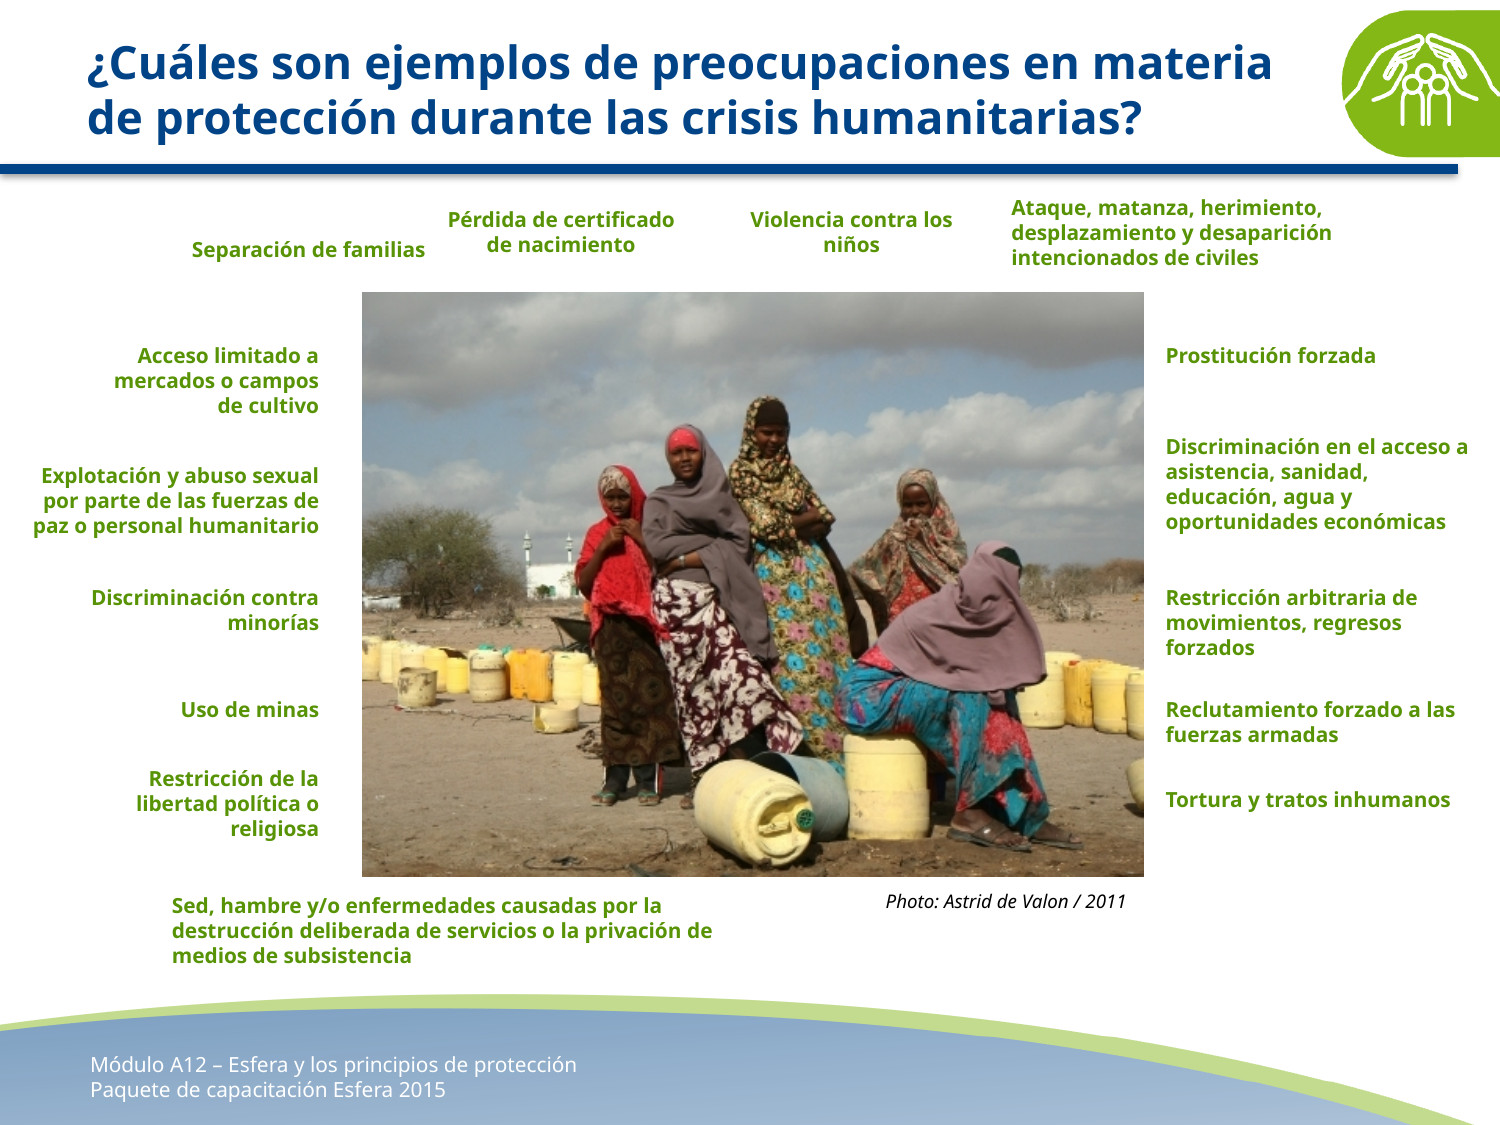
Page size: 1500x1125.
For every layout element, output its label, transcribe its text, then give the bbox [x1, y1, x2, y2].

text_box Reclutamiento forzado a las fuerzas armadas [1150, 689, 1491, 776]
text_box Pérdida de certificado de nacimiento [419, 199, 703, 287]
picture [1335, 9, 1500, 158]
text_box Prostitución forzada [1150, 335, 1491, 403]
text_box Restricción de la libertad política o religiosa [51, 758, 334, 895]
text_box Discriminación en el acceso a asistencia, sanidad, educación, agua y oportunidades económicas [1150, 425, 1500, 563]
title ¿Cuáles son ejemplos de preocupaciones en materia de protección durante las crisis humanitarias? [75, 0, 1335, 178]
text_box Separación de familias [157, 229, 441, 291]
text_box Restricción arbitraria de movimientos, regresos forzados [1150, 577, 1475, 689]
text_box Explotación y abuso sexual por parte de las fuerzas de paz o personal humanitario [0, 455, 334, 588]
picture [361, 292, 1144, 878]
picture [0, 992, 1500, 1125]
text_box Uso de minas [76, 689, 334, 755]
text_box Acceso limitado a mercados o campos de cultivo [91, 335, 334, 423]
text_box Photo: Astrid de Valon / 2011 [838, 886, 1142, 920]
footer Módulo A12 – Esfera y los principios de protección Paquete de capacitación Esfera 2015 [75, 1046, 1072, 1107]
text_box Tortura y tratos inhumanos [1150, 779, 1475, 866]
text_box Ataque, matanza, herimiento, desplazamiento y desaparición intencionados de civiles [996, 187, 1443, 293]
text_box Sed, hambre y/o enfermedades causadas por la destrucción deliberada de servicios o la privación de medios de subsistencia [157, 885, 753, 972]
text_box Discriminación contra minorías [76, 588, 334, 670]
text_box Violencia contra los niños [710, 199, 993, 287]
